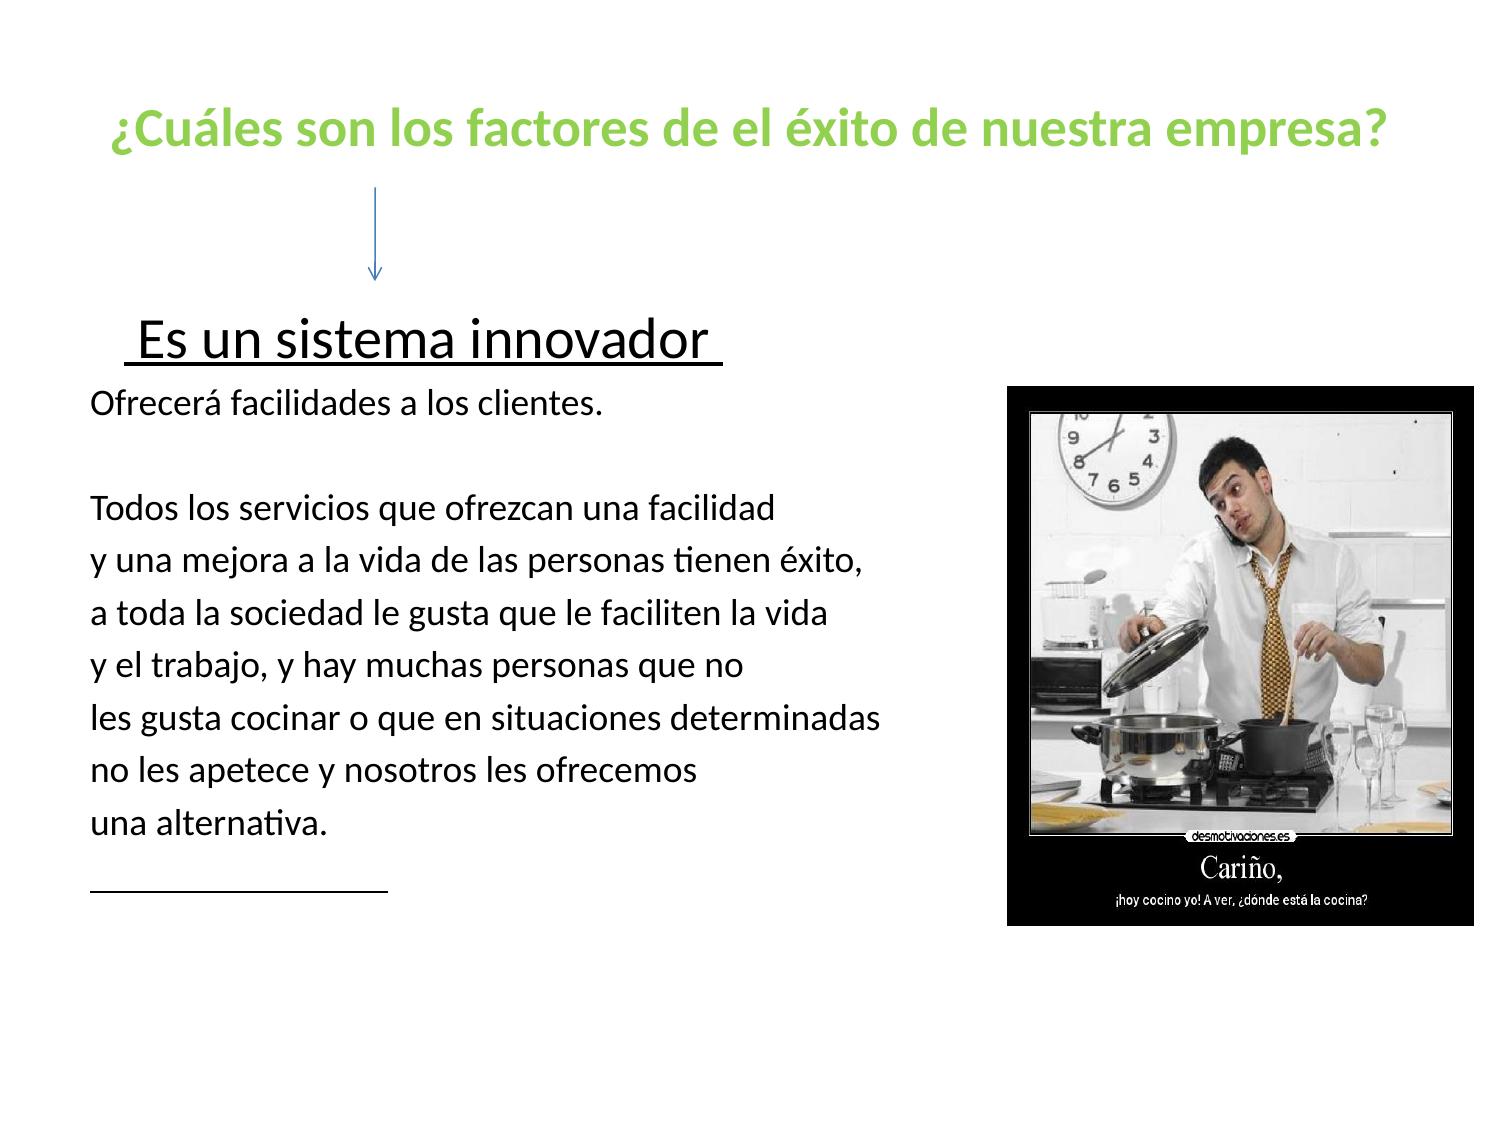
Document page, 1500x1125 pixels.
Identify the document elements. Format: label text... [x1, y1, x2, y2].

title ¿Cuáles son los factores de el éxito de nuestra empresa? [75, 82, 1425, 233]
picture [1007, 386, 1475, 927]
list Es un sistema innovador Ofrecerá facilidades a los clientes. Todos los servicios que ofrezcan una facilidad y una mejora a la vida de las personas tienen éxito, a toda la sociedad le gusta que le faciliten la vida y el trabajo, y hay muchas personas que no les gusta cocinar o que en situaciones determinadas no les apetece y nosotros les ofrecemos una alternativa. [75, 292, 1425, 1005]
